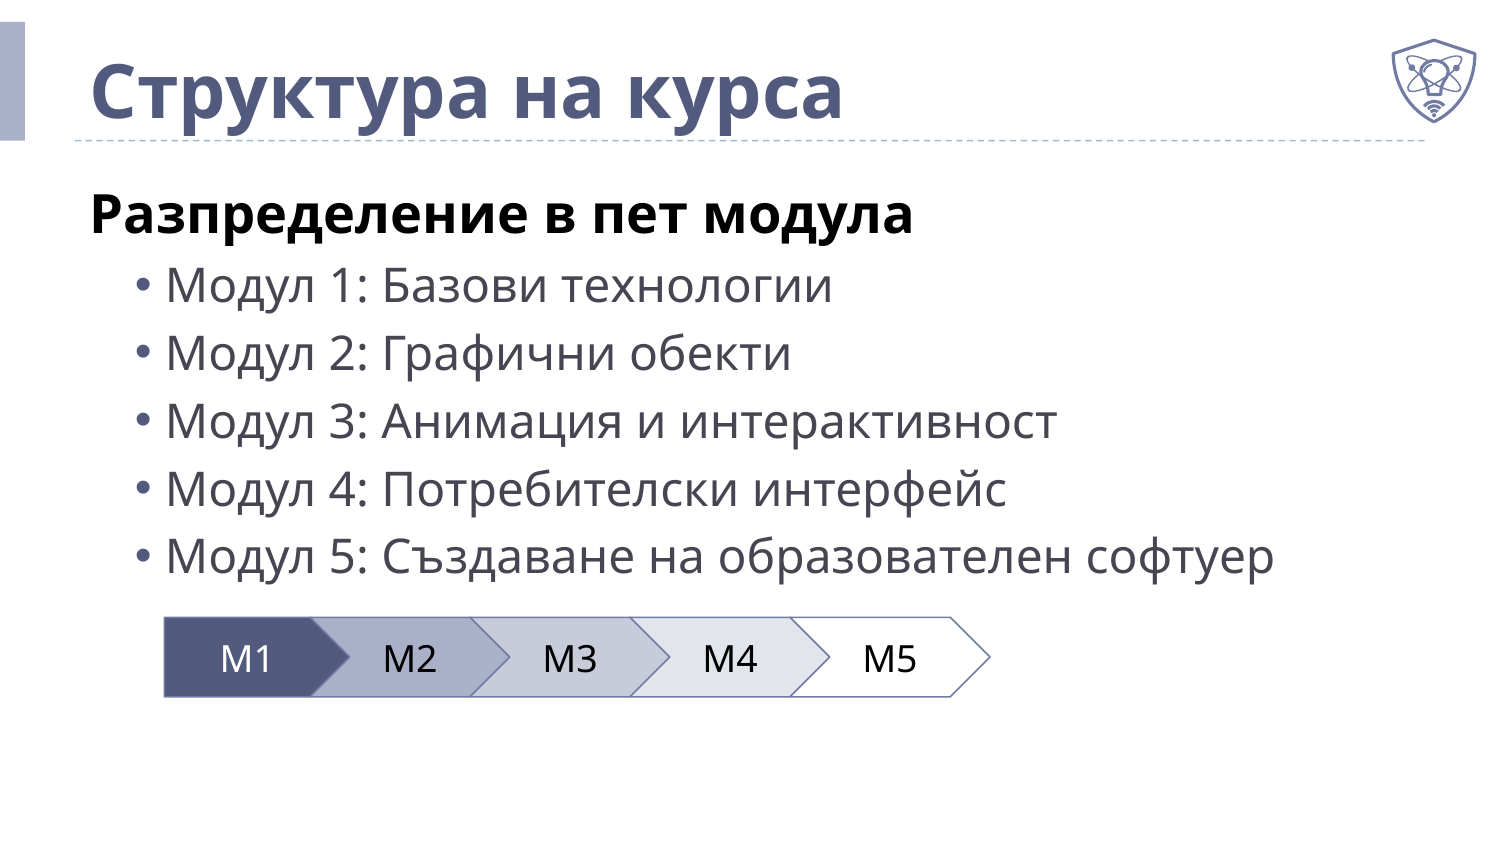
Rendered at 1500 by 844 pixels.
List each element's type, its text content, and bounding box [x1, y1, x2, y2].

text_box М4 [628, 615, 826, 699]
text_box М3 [468, 615, 666, 699]
text_box М5 [788, 615, 992, 699]
list Разпределение в пет модула Модул 1: Базови технологии Модул 2: Графични обекти Модул 3: Анимация и интерактивност Модул 4: Потребителски интерфейс Модул 5: Създаване на образователен софтуер [75, 171, 1475, 835]
text_box М1 [162, 615, 346, 699]
text_box М2 [308, 615, 506, 699]
title Структура на курса [75, 18, 1475, 141]
